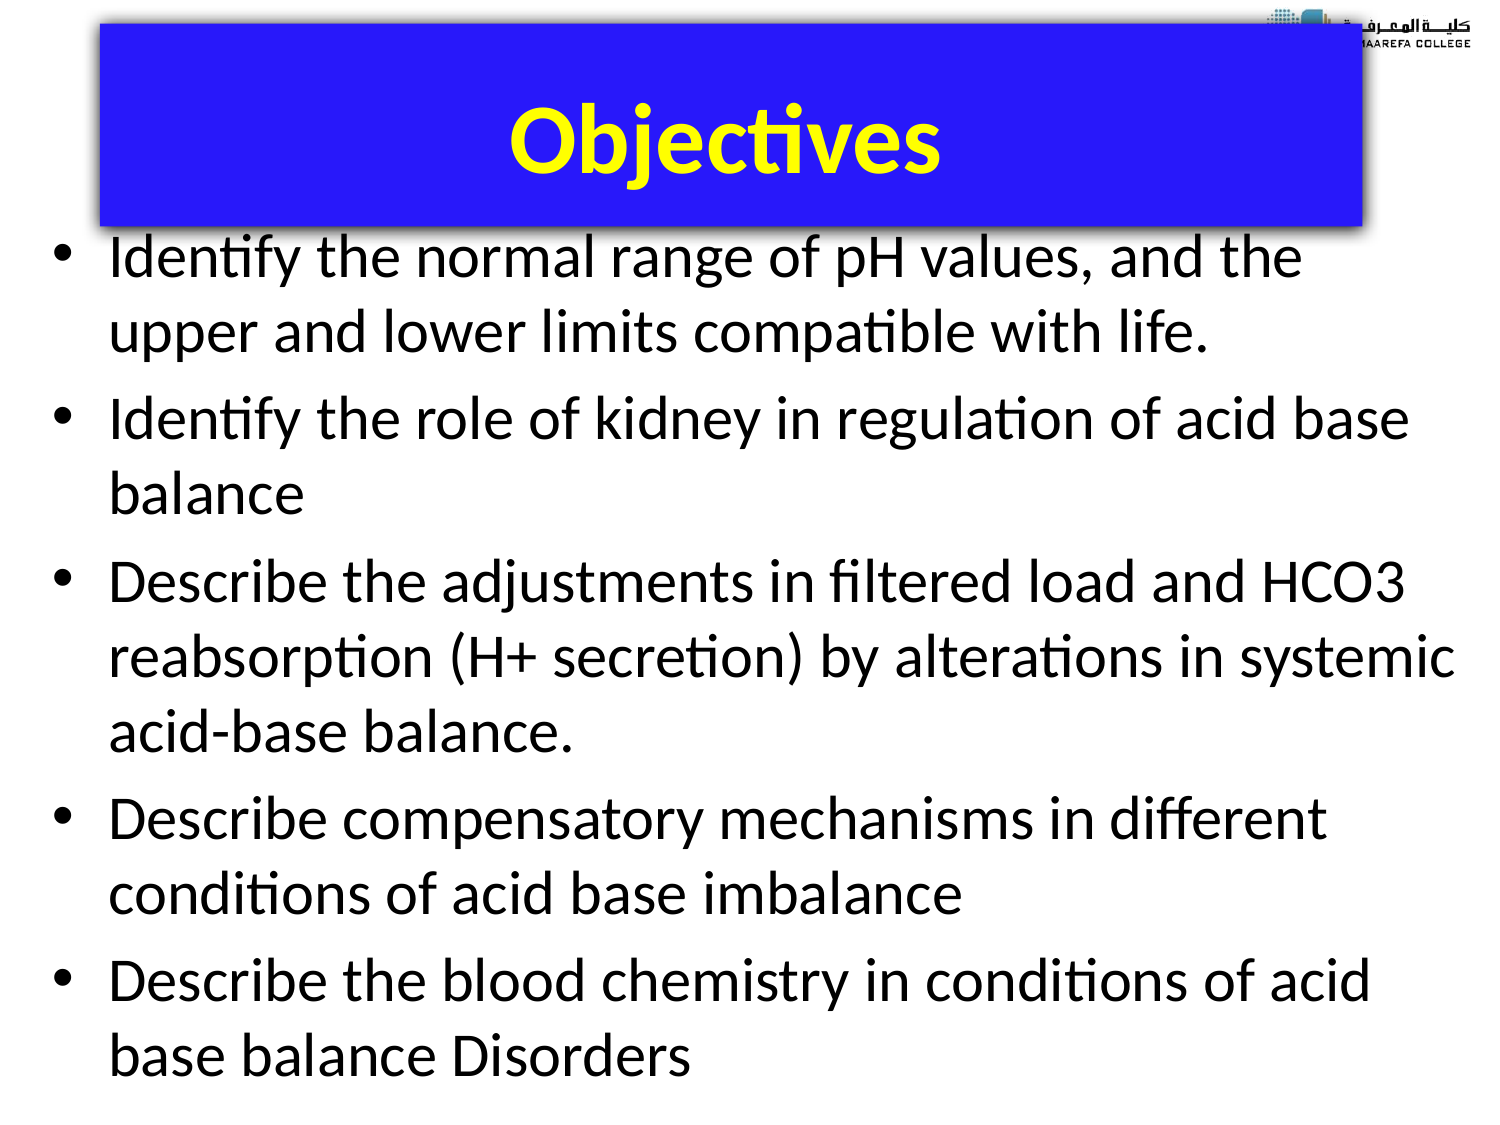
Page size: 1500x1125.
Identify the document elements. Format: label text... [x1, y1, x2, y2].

title Objectives [99, 23, 1363, 124]
text_box Identify the normal range of pH values, and the upper and lower limits compatible with life. Identify the role of kidney in regulation of acid base balance Describe the adjustments in filtered load and HCO3 reabsorption (H+ secretion) by alterations in systemic acid-base balance. Describe compensatory mechanisms in different conditions of acid base imbalance Describe the blood chemistry in conditions of acid base balance Disorders [37, 124, 1475, 1125]
picture [1262, 0, 1475, 65]
